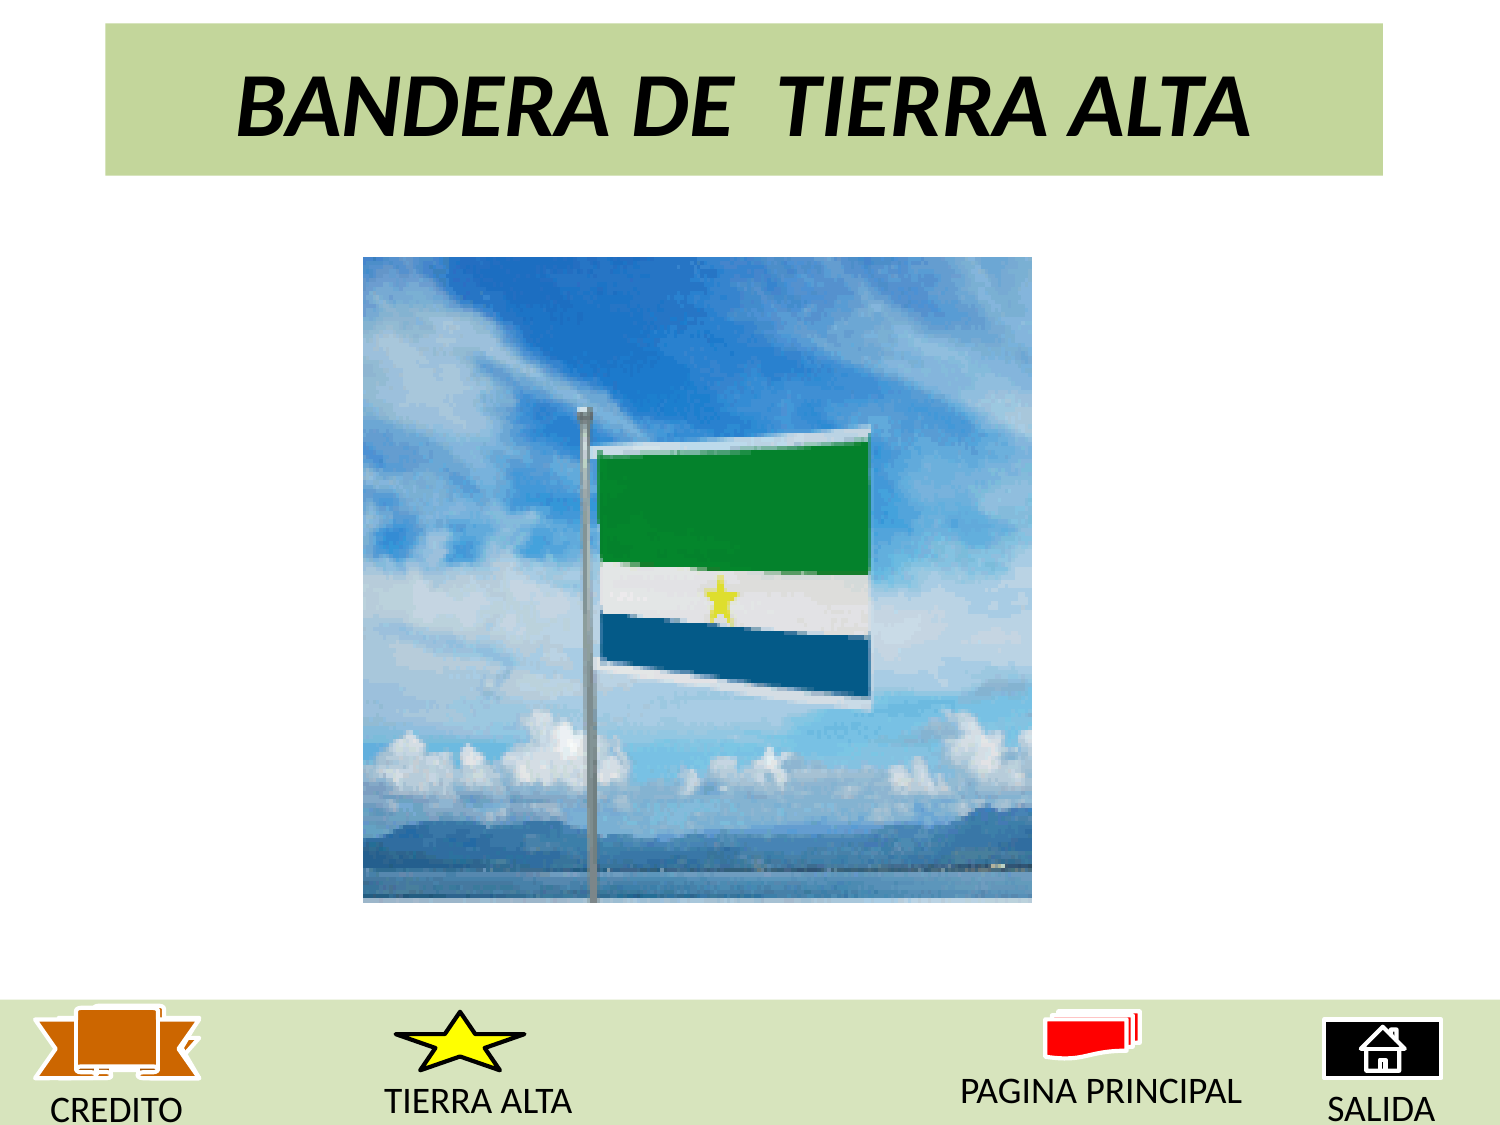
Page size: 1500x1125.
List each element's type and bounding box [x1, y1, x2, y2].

picture [363, 257, 1032, 903]
text_box [0, 997, 1500, 1125]
title [105, 23, 1383, 176]
